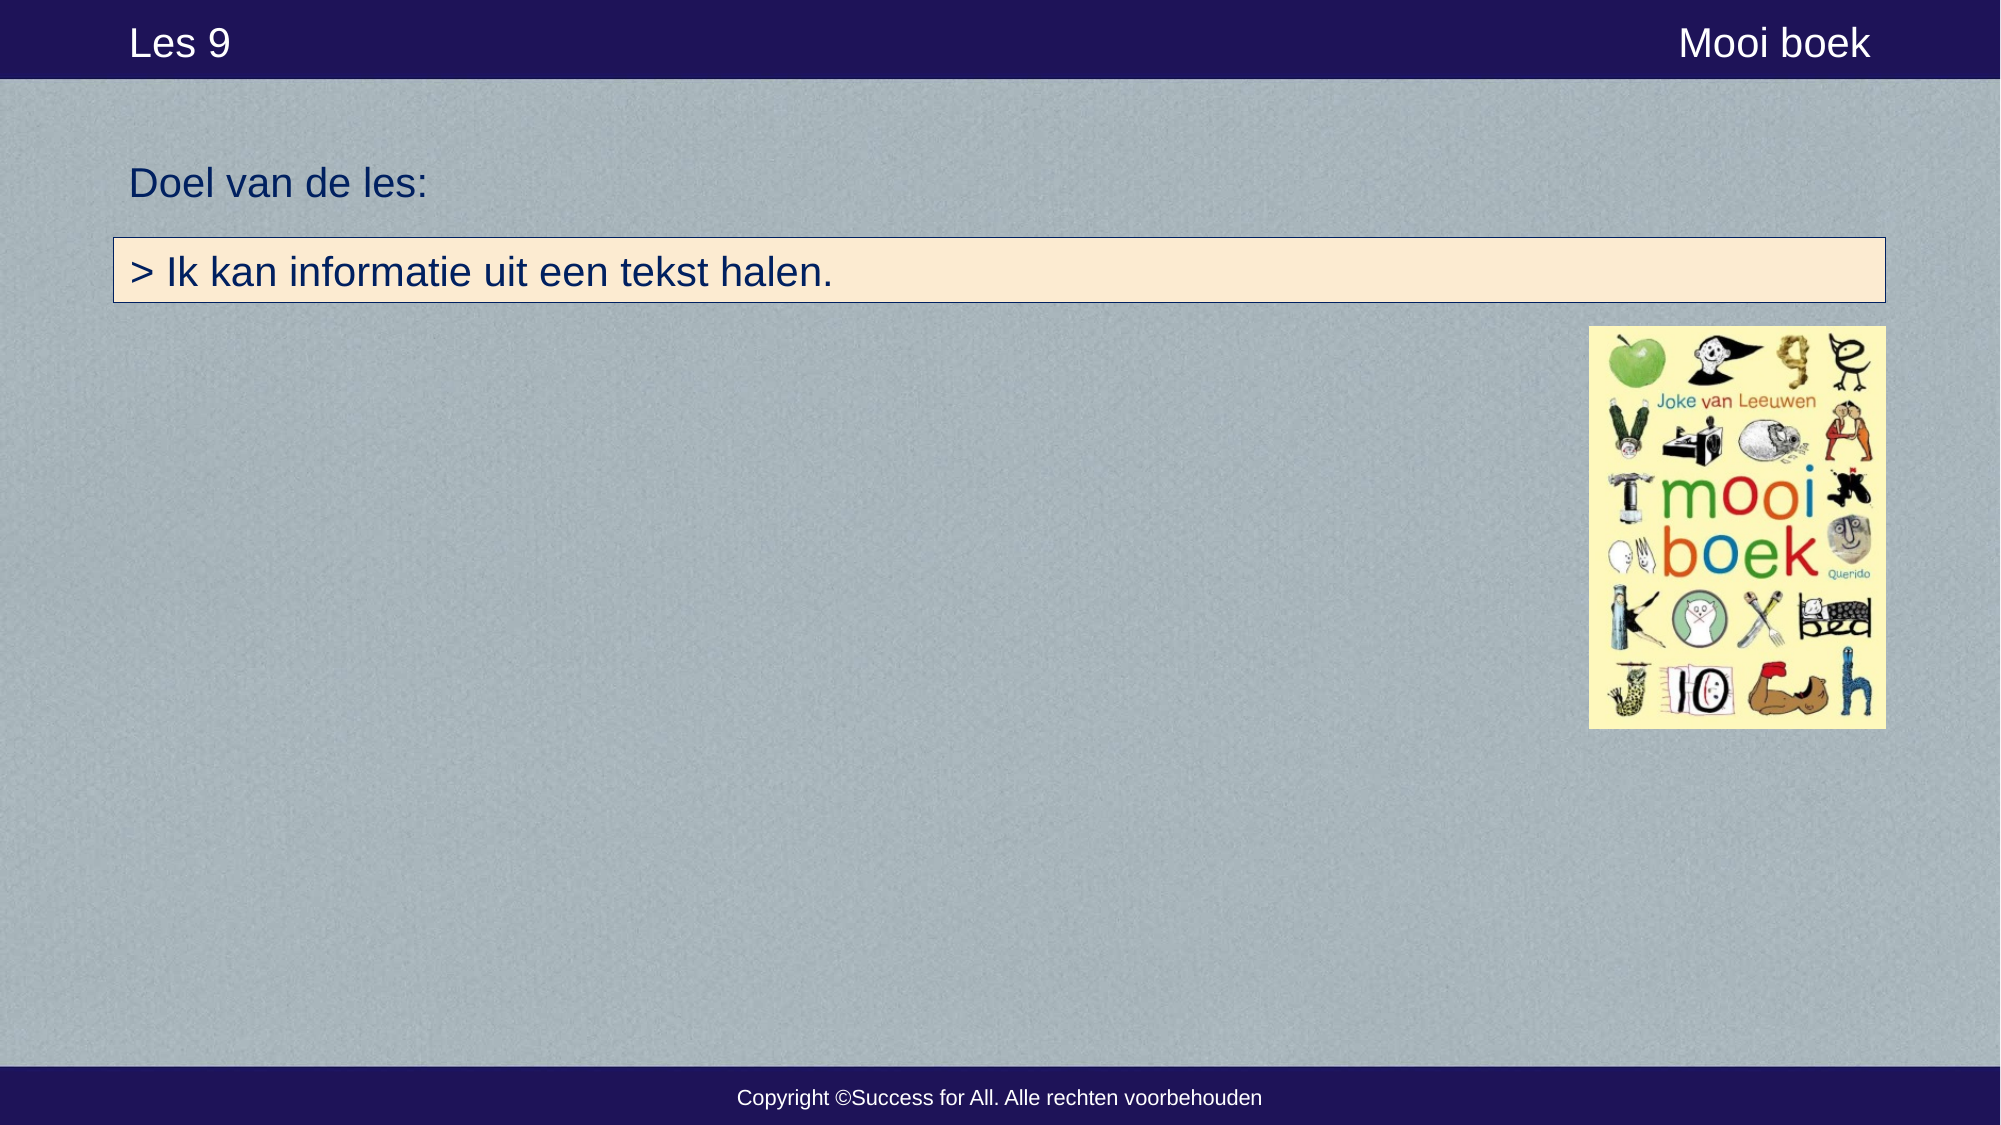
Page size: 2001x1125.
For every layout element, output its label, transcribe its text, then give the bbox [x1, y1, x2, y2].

text_box Les 9 [114, 8, 354, 73]
text_box Doel van de les: [113, 148, 1635, 214]
text_box > Ik kan informatie uit een tekst halen. [113, 237, 1886, 303]
picture [0, 0, 2001, 1125]
text_box Mooi boek [999, 8, 1886, 73]
text_box Copyright ©Success for All. Alle rechten voorbehouden [0, 1076, 2000, 1125]
